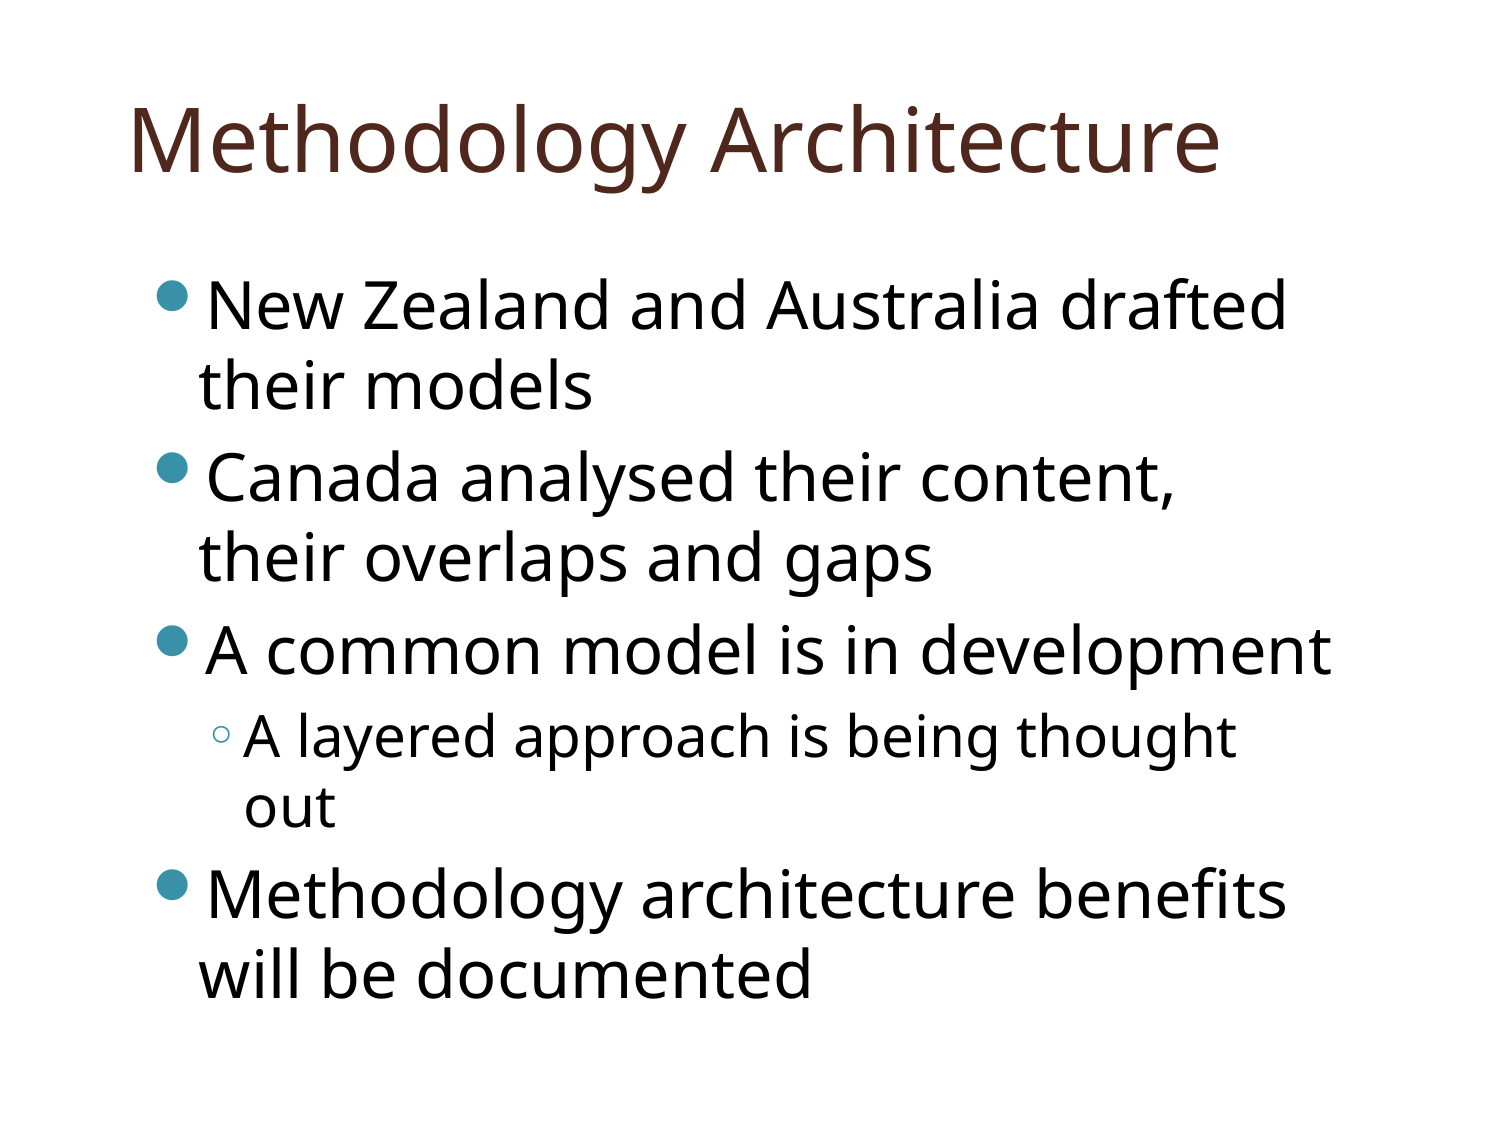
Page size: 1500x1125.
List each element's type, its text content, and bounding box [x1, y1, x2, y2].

title Methodology Architecture [112, 42, 1343, 231]
list New Zealand and Australia drafted their models Canada analysed their content, their overlaps and gaps A common model is in development A layered approach is being thought out Methodology architecture benefits will be documented [123, 255, 1354, 1043]
